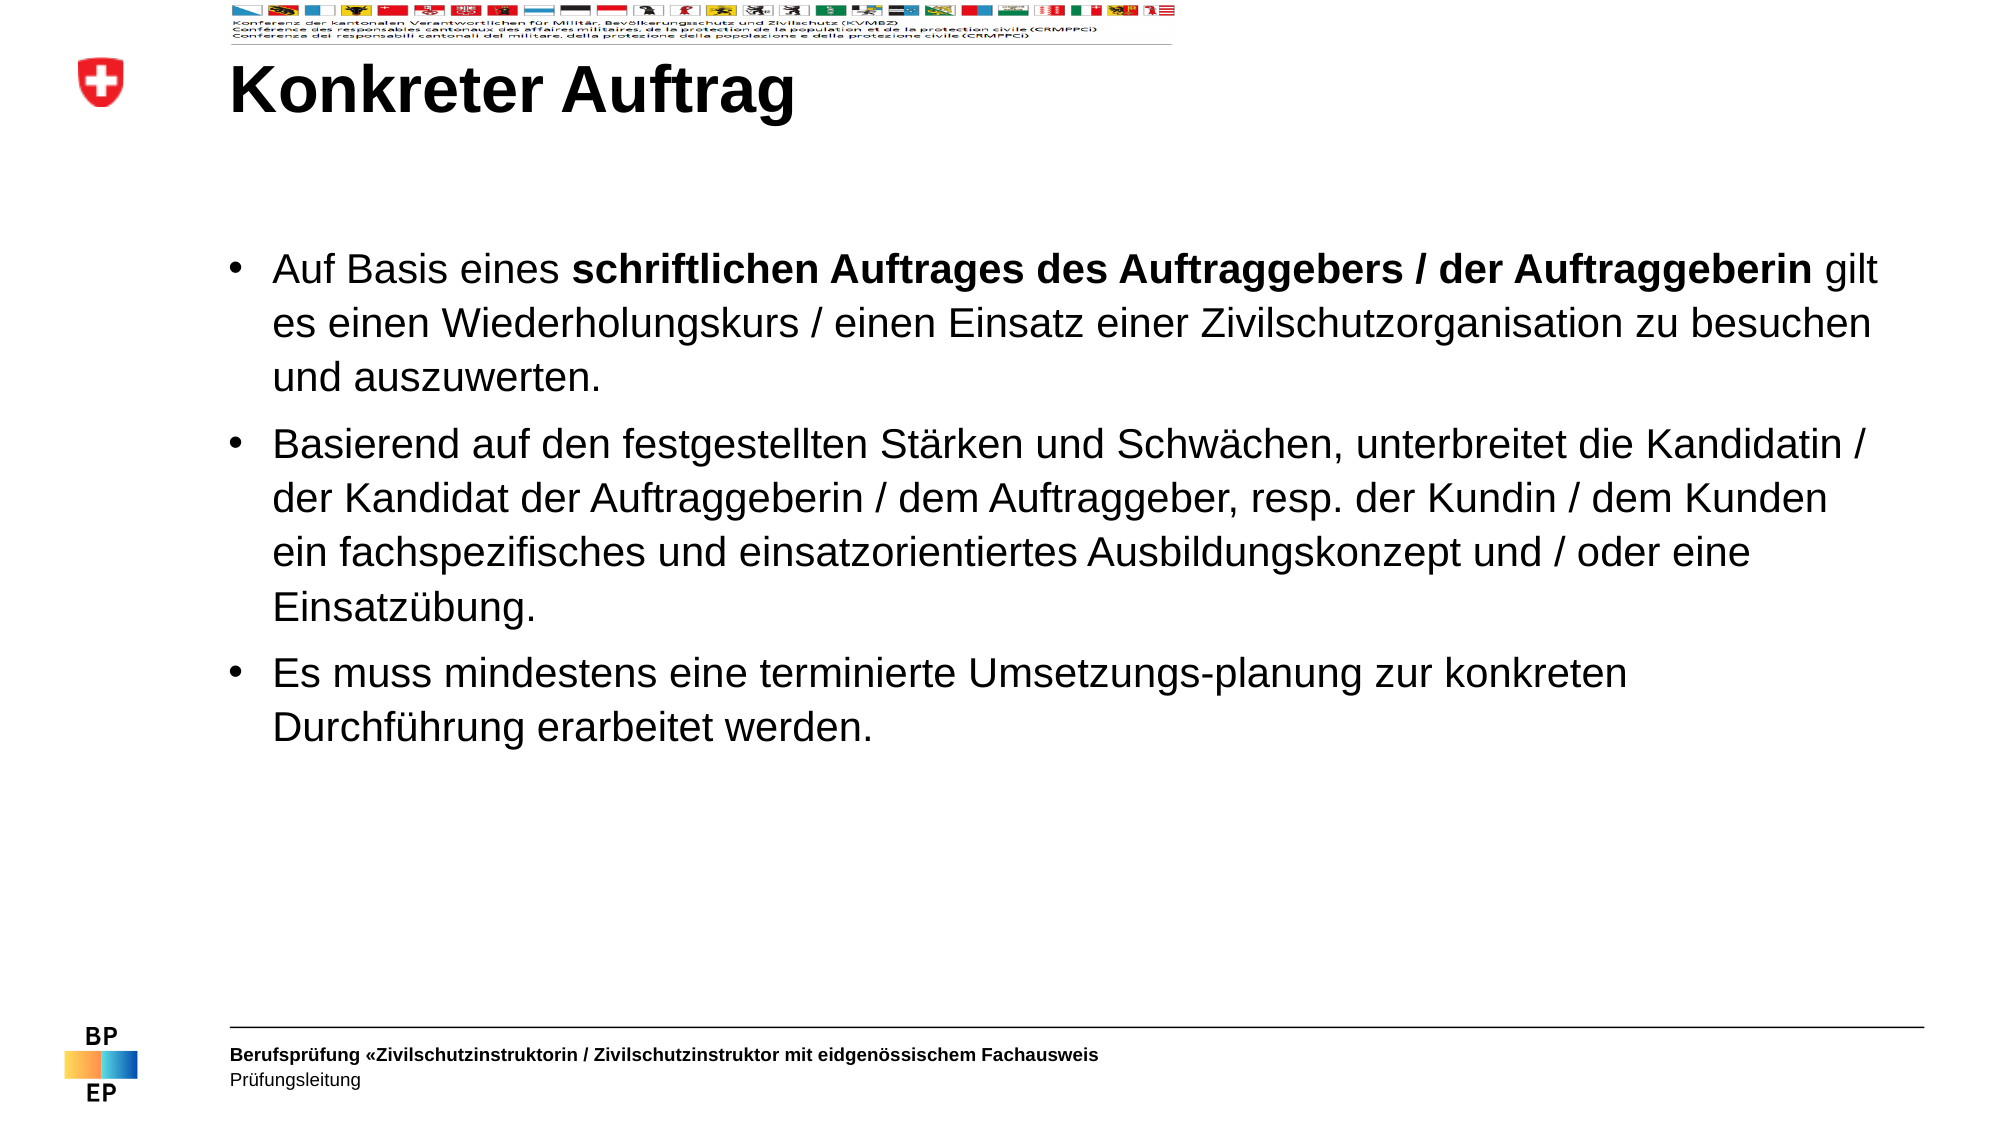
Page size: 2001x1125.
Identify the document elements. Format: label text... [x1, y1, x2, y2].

footer Berufsprüfung «Zivilschutzinstruktorin / Zivilschutzinstruktor mit eidgenössischem Fachausweis Prüfungsleitung [229, 1040, 1177, 1088]
picture [61, 1021, 140, 1106]
picture [229, 4, 1175, 46]
title Konkreter Auftrag [229, 50, 1922, 199]
list Auf Basis eines schriftlichen Auftrages des Auftraggebers / der Auftraggeberin gilt es einen Wiederholungskurs / einen Einsatz einer Zivilschutzorganisation zu besuchen und auszuwerten. Basierend auf den festgestellten Stärken und Schwächen, unterbreitet die Kandidatin / der Kandidat der Auftraggeberin / dem Auftraggeber, resp. der Kundin / dem Kunden ein fachspezifisches und einsatzorientiertes Ausbildungskonzept und / oder eine Einsatzübung. Es muss mindestens eine terminierte Umsetzungs-planung zur konkreten Durchführung erarbeitet werden. [228, 237, 1922, 981]
